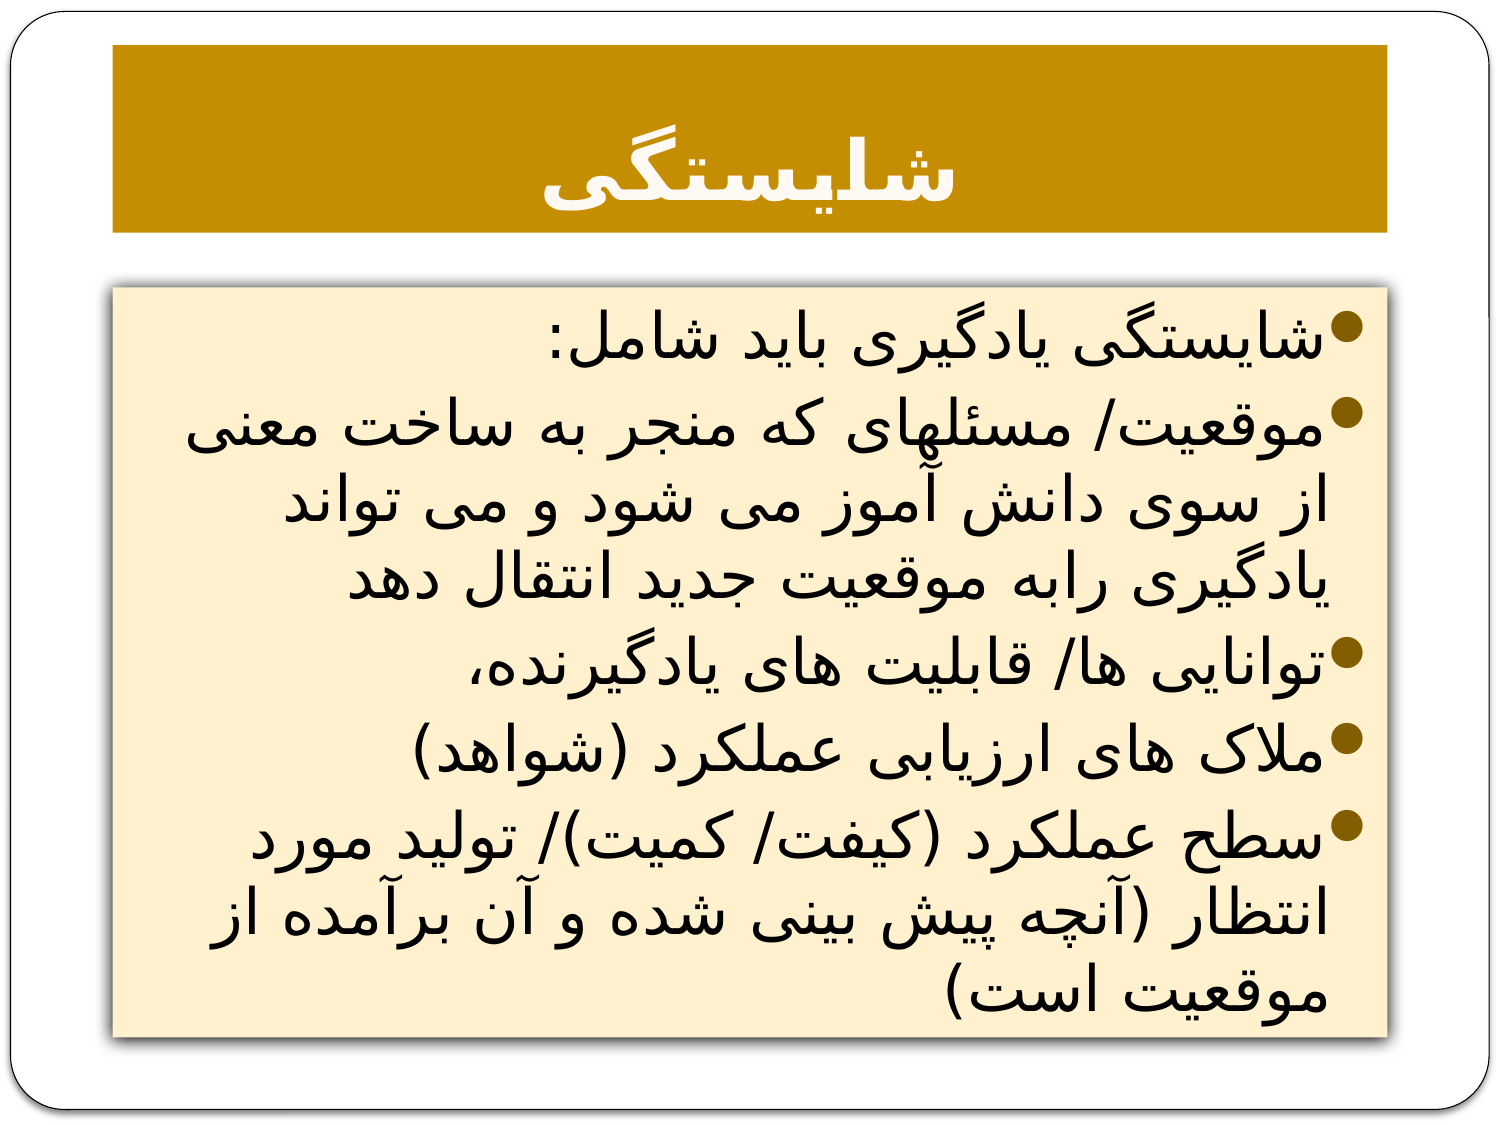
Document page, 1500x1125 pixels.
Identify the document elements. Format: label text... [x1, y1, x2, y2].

title شایستگی [112, 45, 1388, 233]
list شایستگی یادگیری باید شامل: موقعیت/ مسئله‏ای که منجر به ساخت معنی از سوی دانش آموز می شود و می تواند یادگیری رابه موقعیت جدید انتقال دهد توانایی ها/ قابلیت های یادگیرنده، ملاک های ارزیابی عملکرد (شواهد) سطح عملکرد (کیفت/ کمیت)/ تولید مورد انتظار (آنچه پیش بینی شده و آن برآمده از موقعیت است) [112, 287, 1388, 1038]
